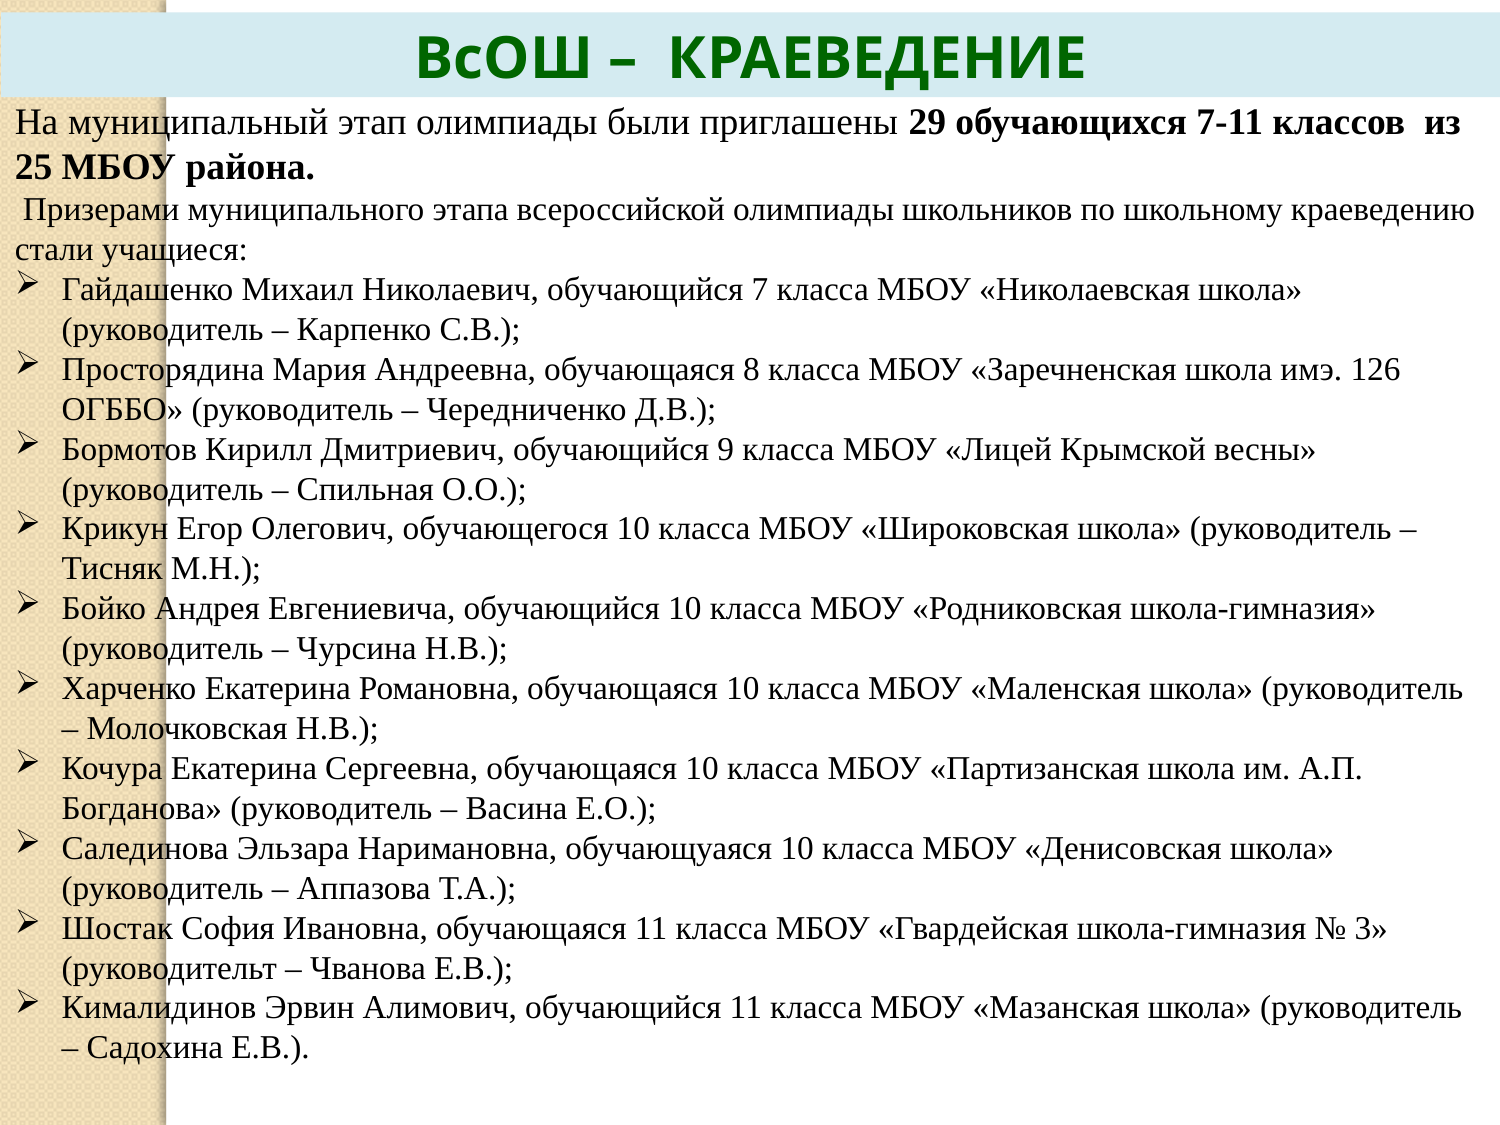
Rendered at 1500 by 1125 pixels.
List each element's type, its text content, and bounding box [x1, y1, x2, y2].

text_box ВсОШ – КРАЕВЕДЕНИЕ [1, 12, 1500, 98]
text_box На муниципальный этап олимпиады были приглашены 29 обучающихся 7-11 классов из 25 МБОУ района. Призерами муниципального этапа всероссийской олимпиады школьников по школьному краеведению стали учащиеся: Гайдашенко Михаил Николаевич, обучающийся 7 класса МБОУ «Николаевская школа» (руководитель – Карпенко С.В.); Просторядина Мария Андреевна, обучающаяся 8 класса МБОУ «Заречненская школа имэ. 126 ОГББО» (руководитель – Чередниченко Д.В.); Бормотов Кирилл Дмитриевич, обучающийся 9 класса МБОУ «Лицей Крымской весны» (руководитель – Спильная О.О.); Крикун Егор Олегович, обучающегося 10 класса МБОУ «Широковская школа» (руководитель – Тисняк М.Н.); Бойко Андрея Евгениевича, обучающийся 10 класса МБОУ «Родниковская школа-гимназия» (руководитель – Чурсина Н.В.); Харченко Екатерина Романовна, обучающаяся 10 класса МБОУ «Маленская школа» (руководитель – Молочковская Н.В.); Кочура Екатерина Сергеевна, обучающаяся 10 класса МБОУ «Партизанская школа им. А.П. Богданова» (руководитель – Васина Е.О.); Салединова Эльзара Наримановна, обучающуаяся 10 класса МБОУ «Денисовская школа» (руководитель – Аппазова Т.А.); Шостак София Ивановна, обучающаяся 11 класса МБОУ «Гвардейская школа-гимназия № 3» (руководительт – Чванова Е.В.); Кималидинов Эрвин Алимович, обучающийся 11 класса МБОУ «Мазанская школа» (руководитель – Садохина Е.В.). [0, 89, 1500, 1113]
